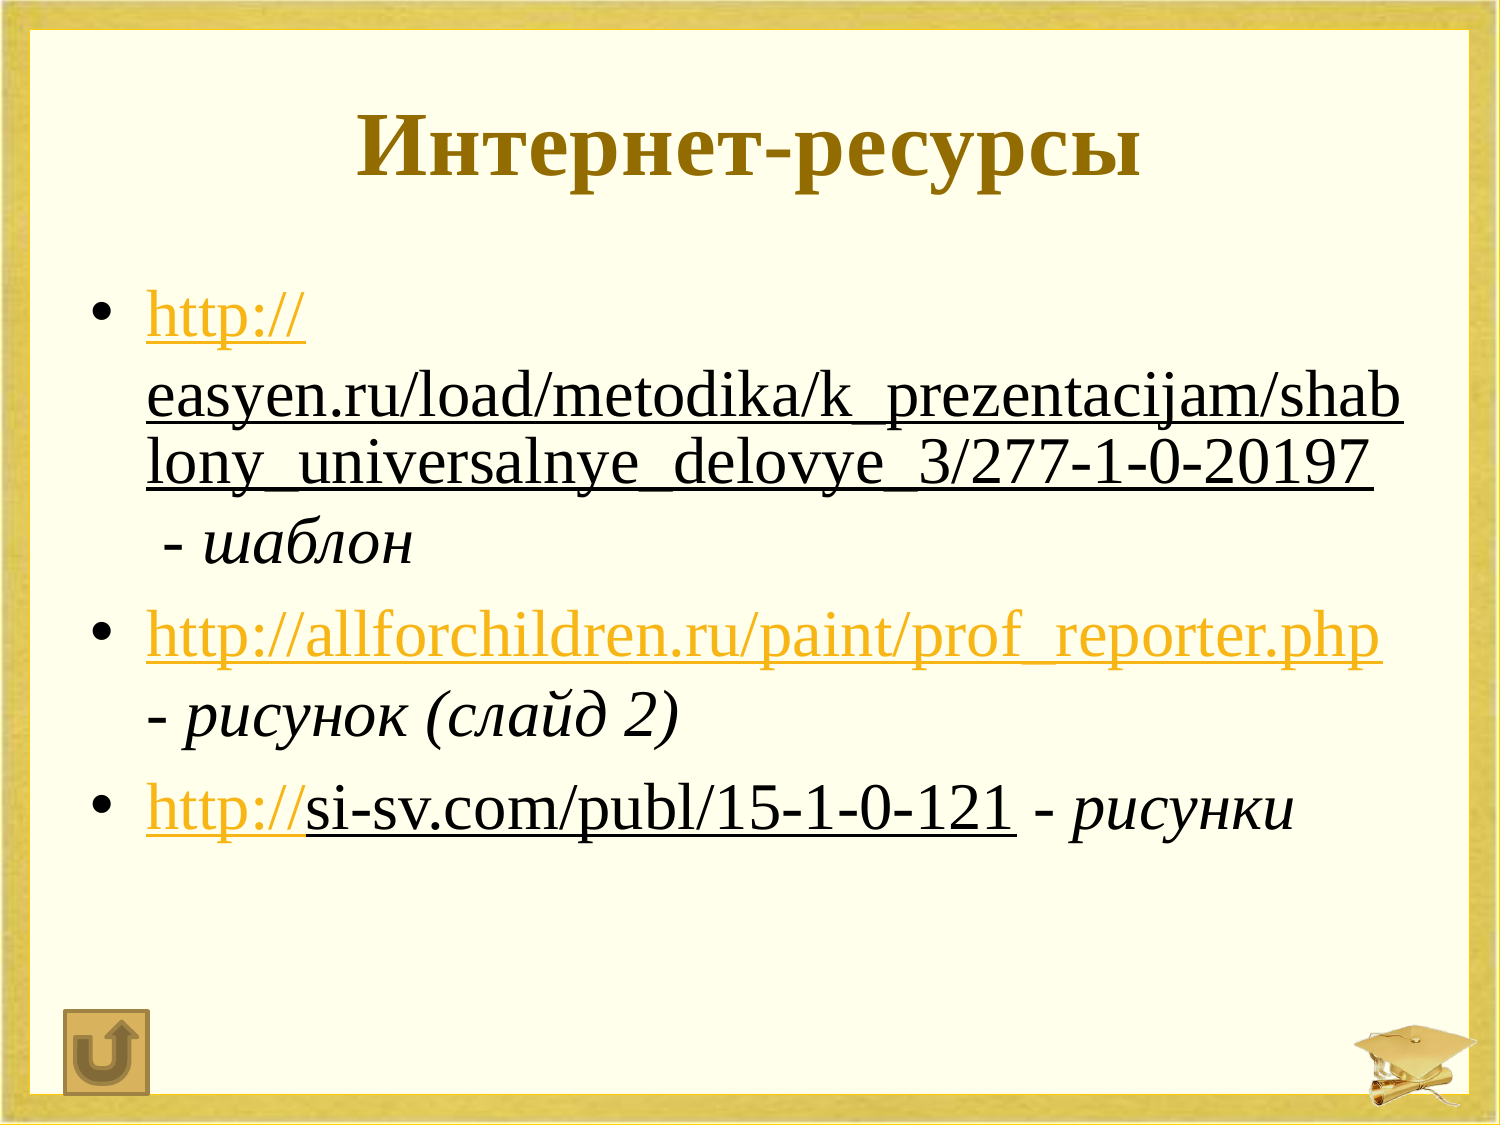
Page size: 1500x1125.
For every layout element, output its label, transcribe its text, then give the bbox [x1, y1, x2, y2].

text_box [63, 1009, 150, 1096]
list http://easyen.ru/load/metodika/k_prezentacijam/shablony_universalnye_delovye_3/277-1-0-20197 - шаблон http://allforchildren.ru/paint/prof_reporter.php - рисунок (слайд 2) http://si-sv.com/publ/15-1-0-121 - рисунки [75, 262, 1425, 1005]
title Интернет-ресурсы [75, 45, 1425, 233]
picture [0, 0, 1499, 1125]
